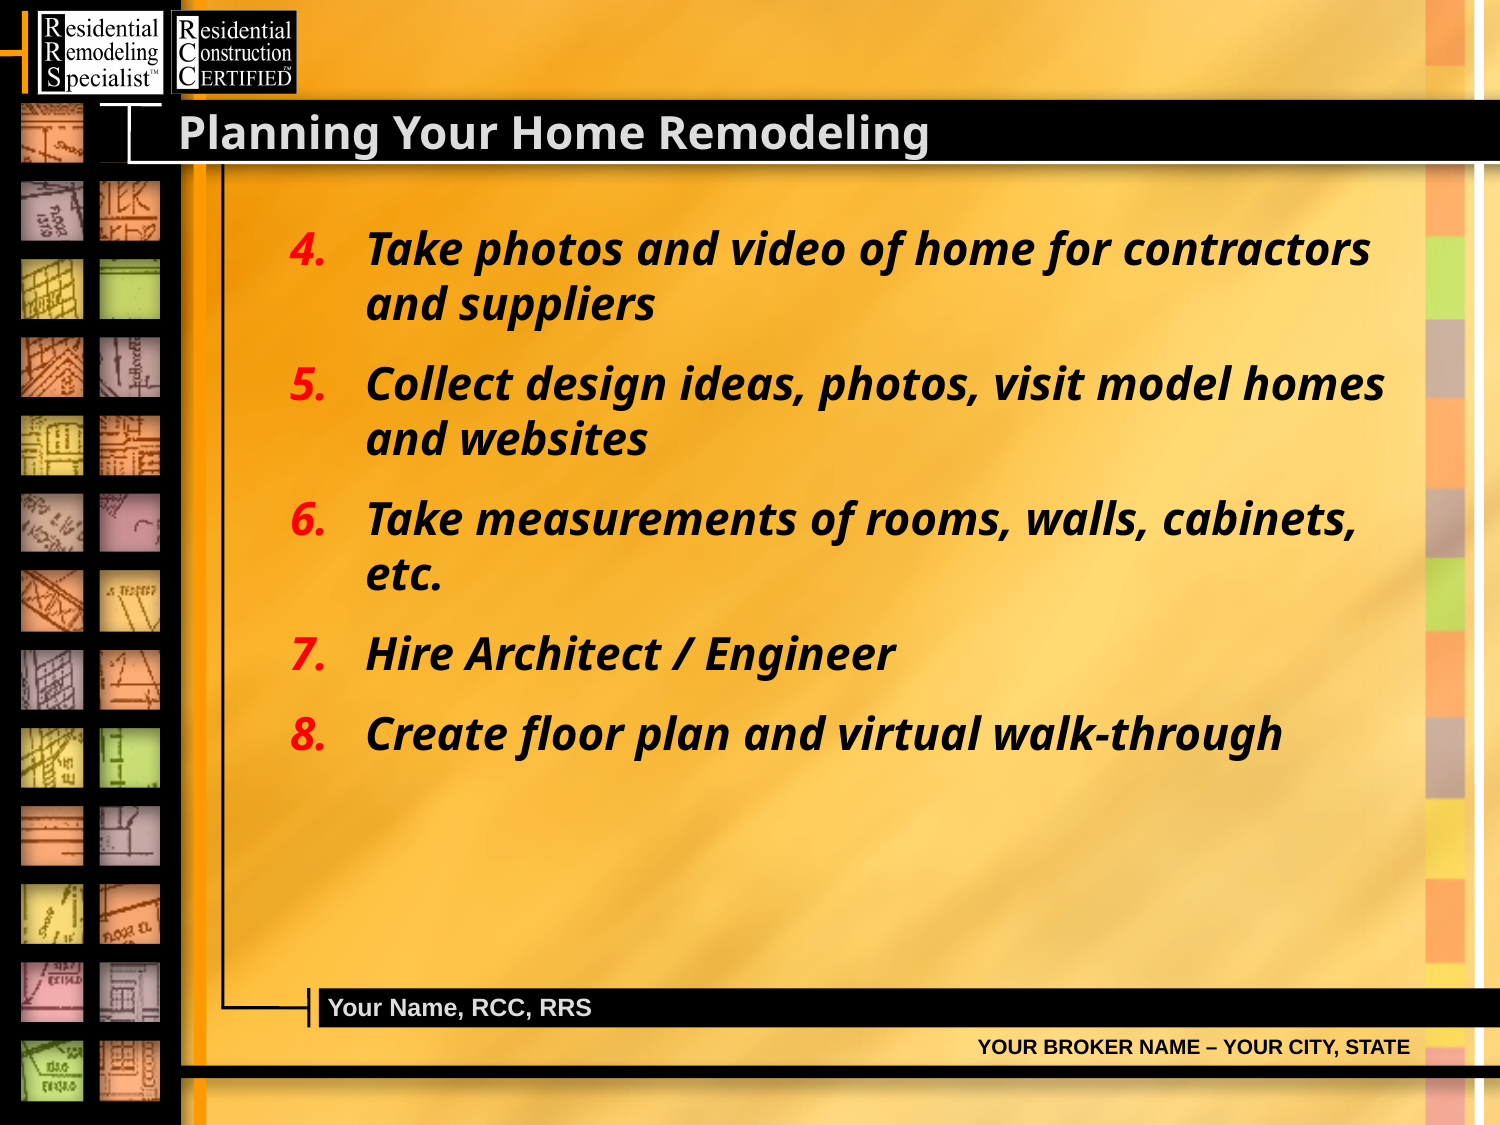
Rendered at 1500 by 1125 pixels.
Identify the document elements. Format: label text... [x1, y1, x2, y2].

picture [100, 729, 160, 787]
picture [21, 650, 83, 709]
picture [21, 181, 83, 240]
picture [100, 1041, 160, 1101]
picture [21, 260, 83, 319]
picture [100, 885, 160, 943]
picture [1484, 1028, 1500, 1065]
picture [100, 260, 160, 319]
picture [21, 885, 83, 943]
picture [1484, 165, 1500, 988]
picture [100, 494, 160, 551]
picture [1484, 1079, 1500, 1125]
picture [37, 10, 164, 95]
picture [100, 571, 160, 631]
picture [207, 1079, 1474, 1125]
footer Your Name, RCC, RRS [312, 984, 1413, 1025]
picture [100, 338, 160, 397]
picture [21, 963, 83, 1022]
picture [100, 650, 160, 709]
picture [21, 338, 83, 397]
picture [100, 416, 160, 475]
picture [181, 165, 193, 1065]
picture [21, 807, 83, 865]
picture [100, 963, 160, 1022]
picture [100, 181, 160, 240]
list Take photos and video of home for contractors and suppliers Collect design ideas, photos, visit model homes and websites Take measurements of rooms, walls, cabinets, etc. Hire Architect / Engineer Create floor plan and virtual walk-through [275, 212, 1438, 975]
picture [171, 0, 1474, 99]
picture [181, 1079, 193, 1125]
picture [21, 494, 83, 551]
picture [21, 729, 83, 787]
picture [1484, 0, 1500, 99]
picture [100, 807, 160, 865]
picture [21, 1041, 83, 1101]
picture [21, 416, 83, 475]
picture [21, 103, 83, 162]
picture [21, 571, 83, 631]
title Planning Your Home Remodeling [162, 99, 1488, 163]
picture [207, 165, 1474, 1065]
